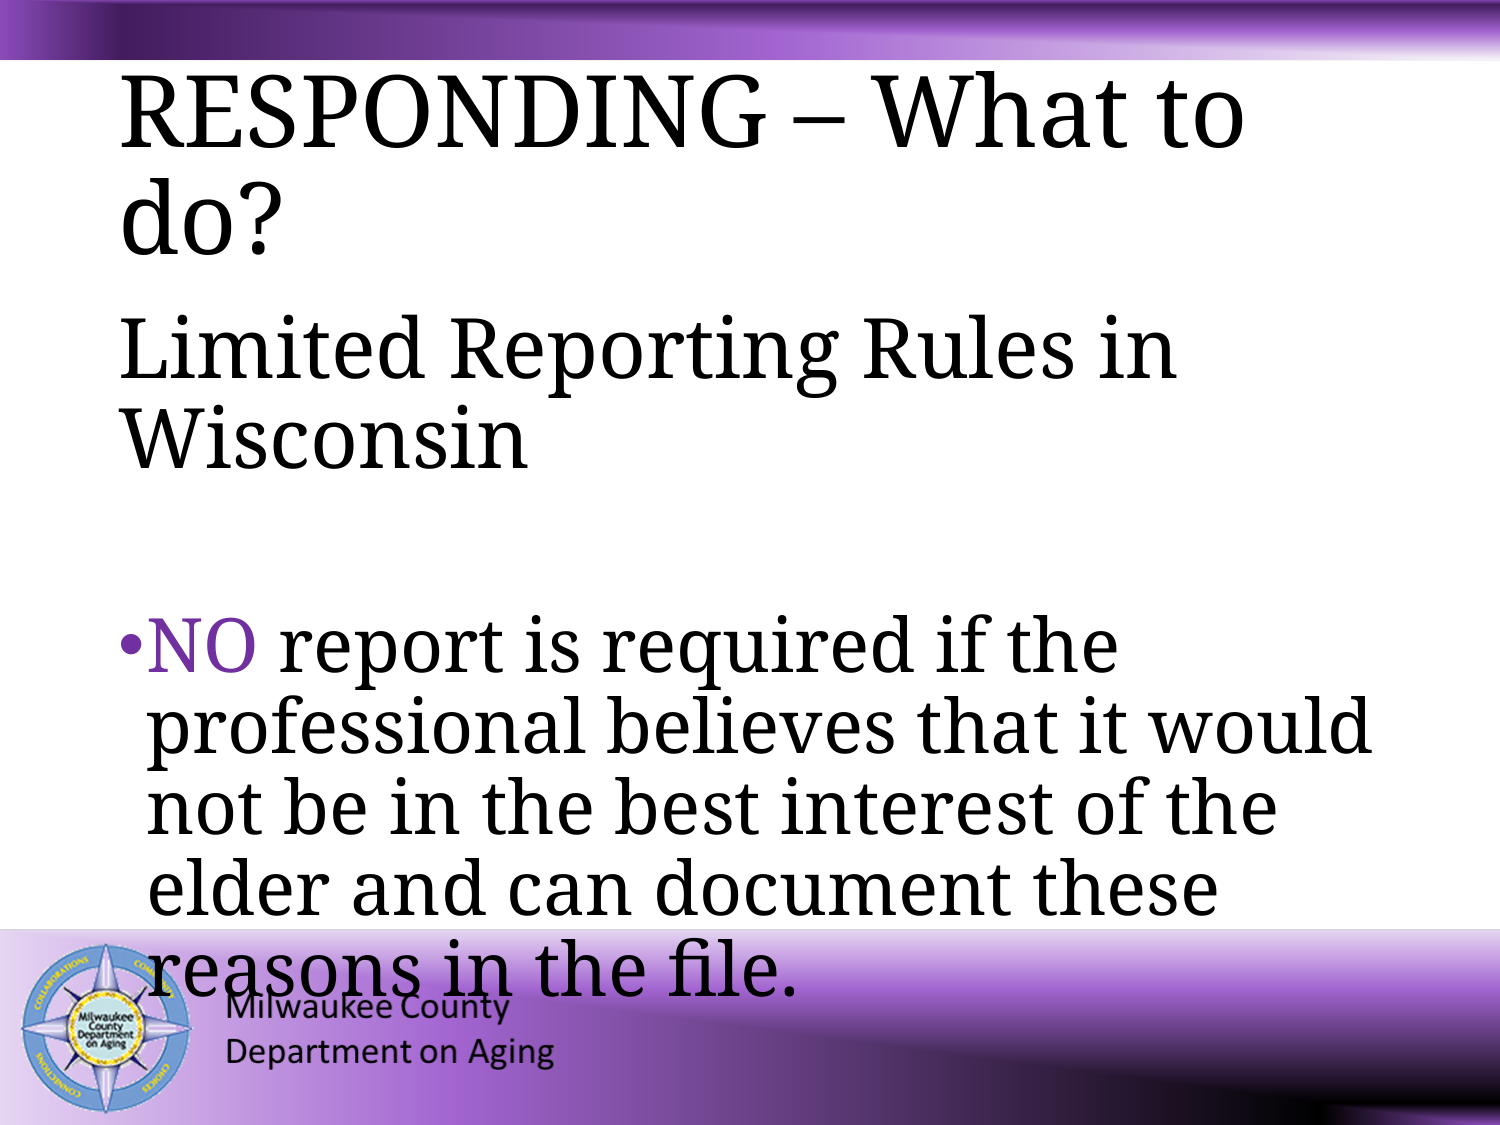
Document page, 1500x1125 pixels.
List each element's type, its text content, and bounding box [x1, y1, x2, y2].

picture [0, 0, 1500, 1125]
list Limited Reporting Rules in Wisconsin NO report is required if the professional believes that it would not be in the best interest of the elder and can document these reasons in the file. [103, 299, 1397, 870]
title RESPONDING – What to do? [103, 59, 1397, 278]
